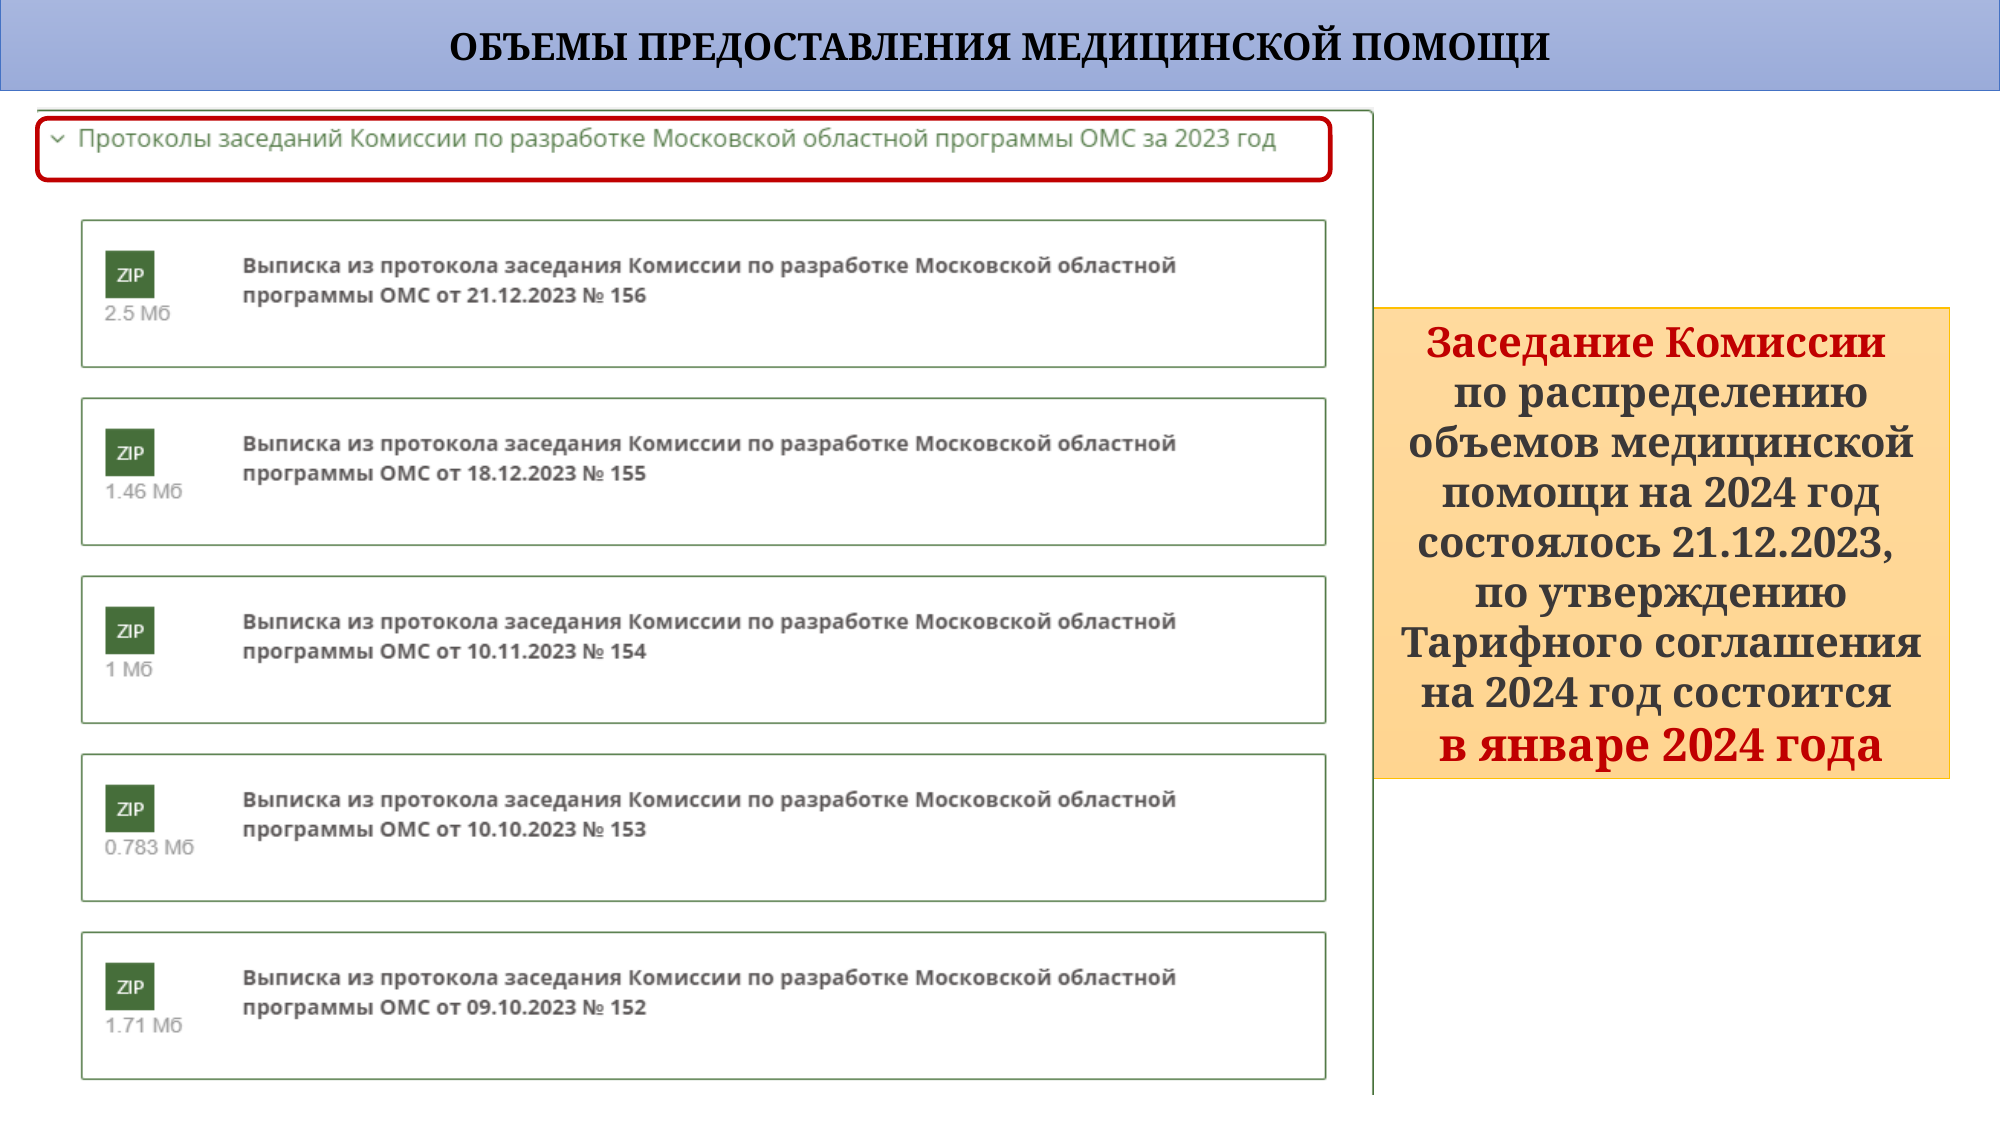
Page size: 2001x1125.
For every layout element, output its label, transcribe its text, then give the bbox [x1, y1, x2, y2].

text_box Заседание Комиссии по распределению объемов медицинской помощи на 2024 год состоялось 21.12.2023, по утверждению Тарифного соглашения на 2024 год состоится в январе 2024 года [1374, 307, 1950, 779]
picture [37, 107, 1374, 1095]
text_box ОБЪЕМЫ ПРЕДОСТАВЛЕНИЯ МЕДИЦИНСКОЙ ПОМОЩИ [0, 0, 2000, 91]
